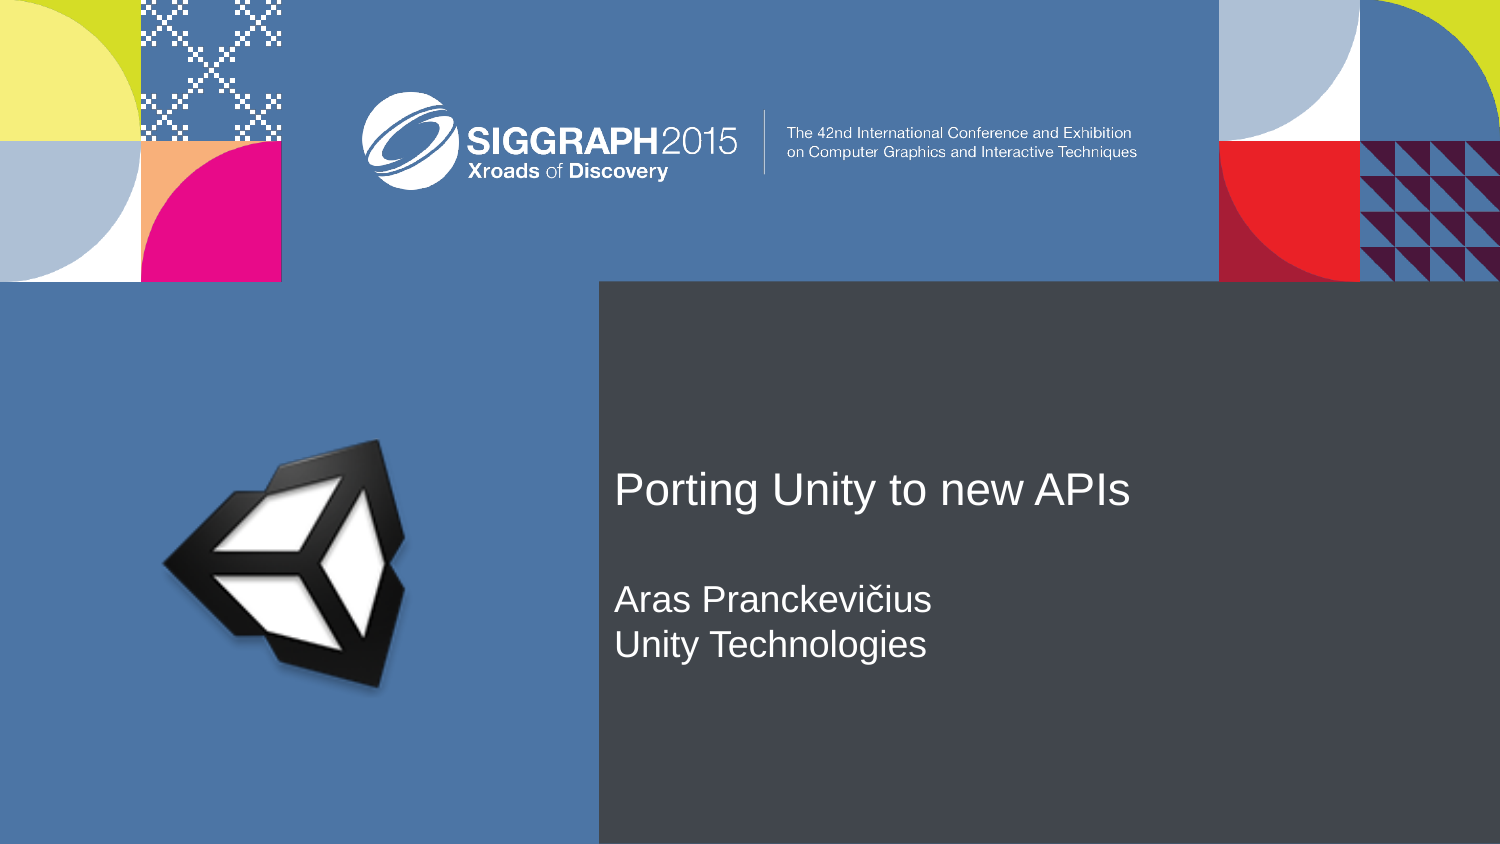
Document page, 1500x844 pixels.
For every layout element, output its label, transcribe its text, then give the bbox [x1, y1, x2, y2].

title Porting Unity to new APIs Aras Pranckevičius Unity Technologies [598, 289, 1500, 844]
picture [0, 0, 1500, 282]
picture [152, 435, 420, 703]
